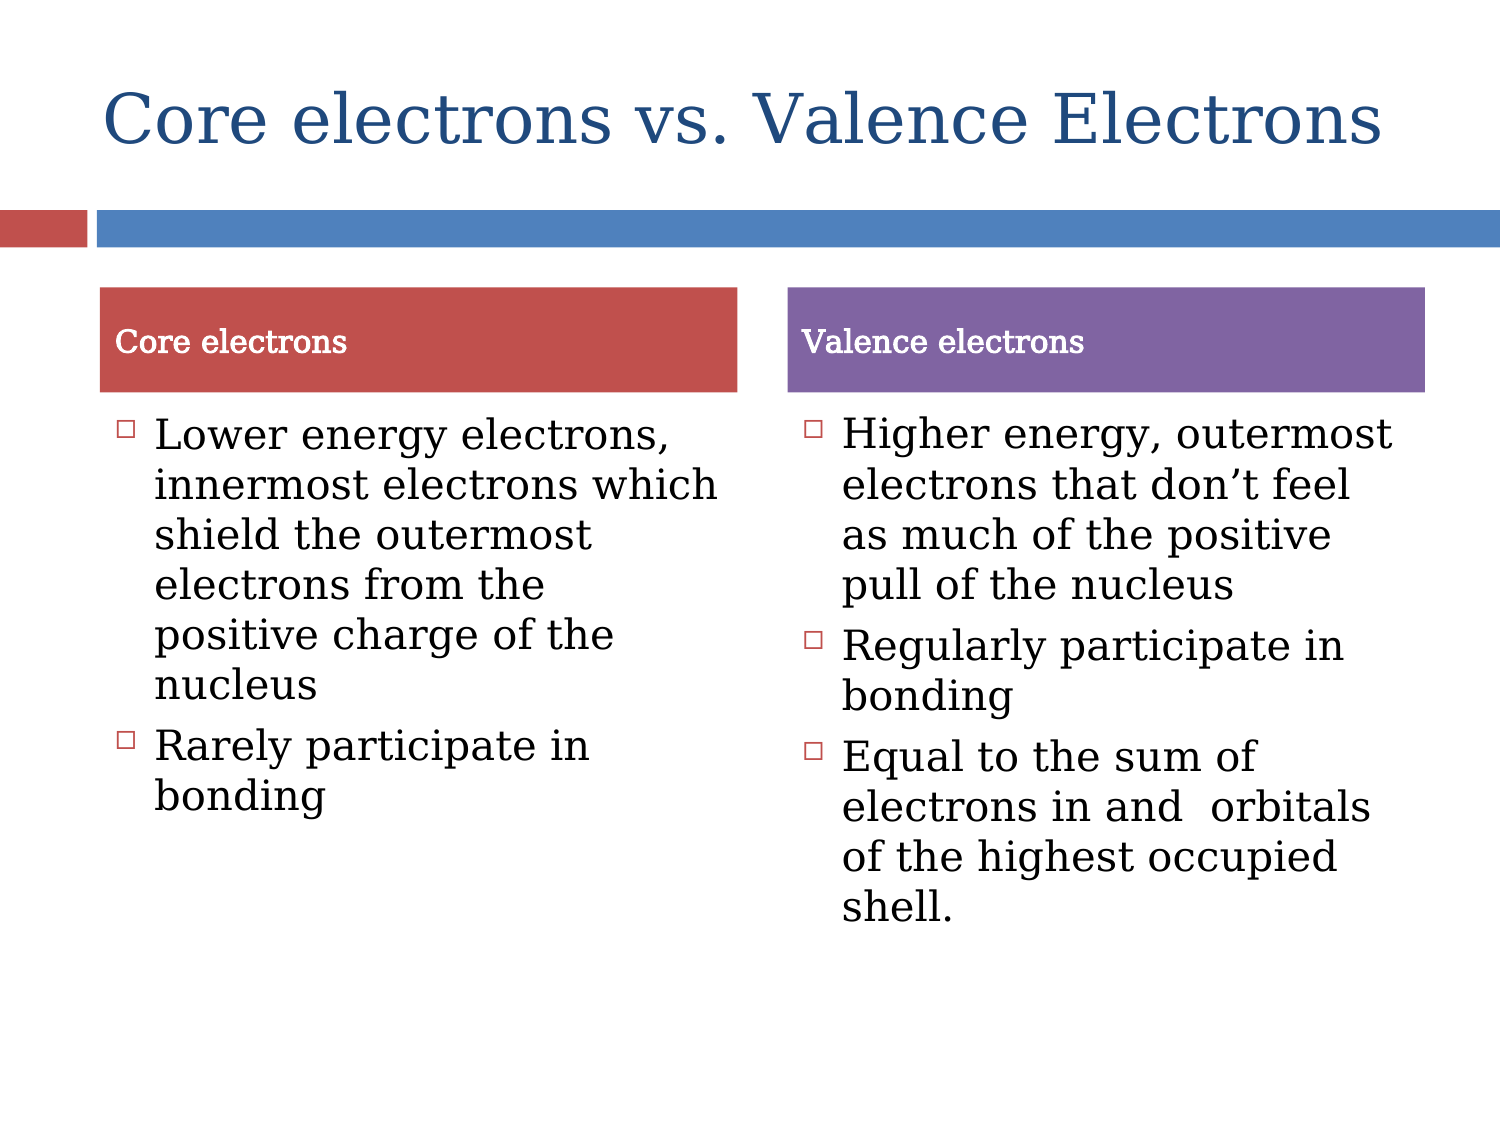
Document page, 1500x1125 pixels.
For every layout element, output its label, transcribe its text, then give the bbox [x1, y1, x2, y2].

list Core electrons [99, 287, 738, 393]
title Core electrons vs. Valence Electrons [87, 44, 1425, 188]
list Lower energy electrons, innermost electrons which shield the outermost electrons from the positive charge of the nucleus Rarely participate in bonding [99, 399, 738, 988]
list Valence electrons [787, 287, 1425, 393]
